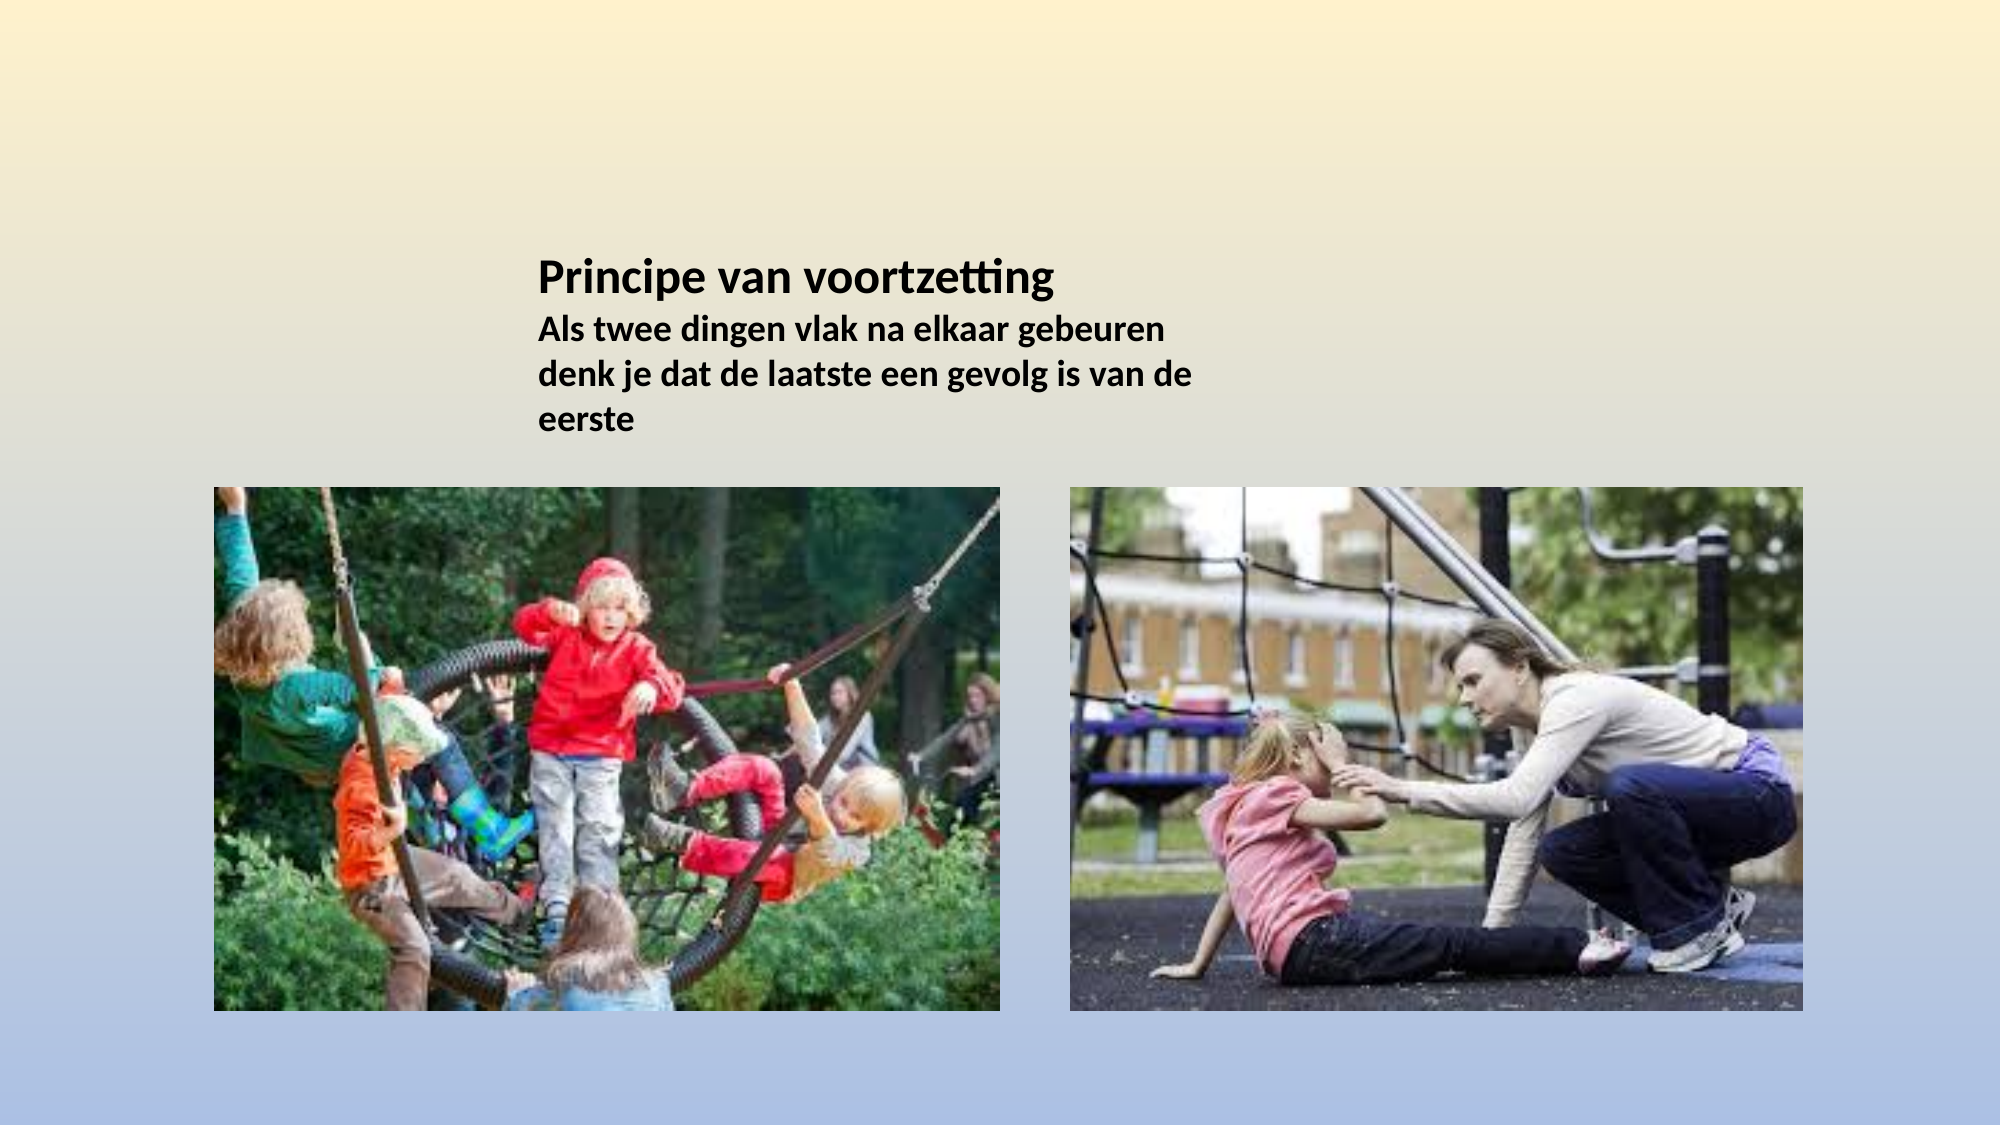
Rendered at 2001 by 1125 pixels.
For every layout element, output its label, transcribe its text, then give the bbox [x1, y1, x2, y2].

text_box Principe van voortzetting Als twee dingen vlak na elkaar gebeuren denk je dat de laatste een gevolg is van de eerste [523, 236, 1265, 447]
picture [214, 487, 1000, 1011]
picture [1070, 487, 1803, 1011]
